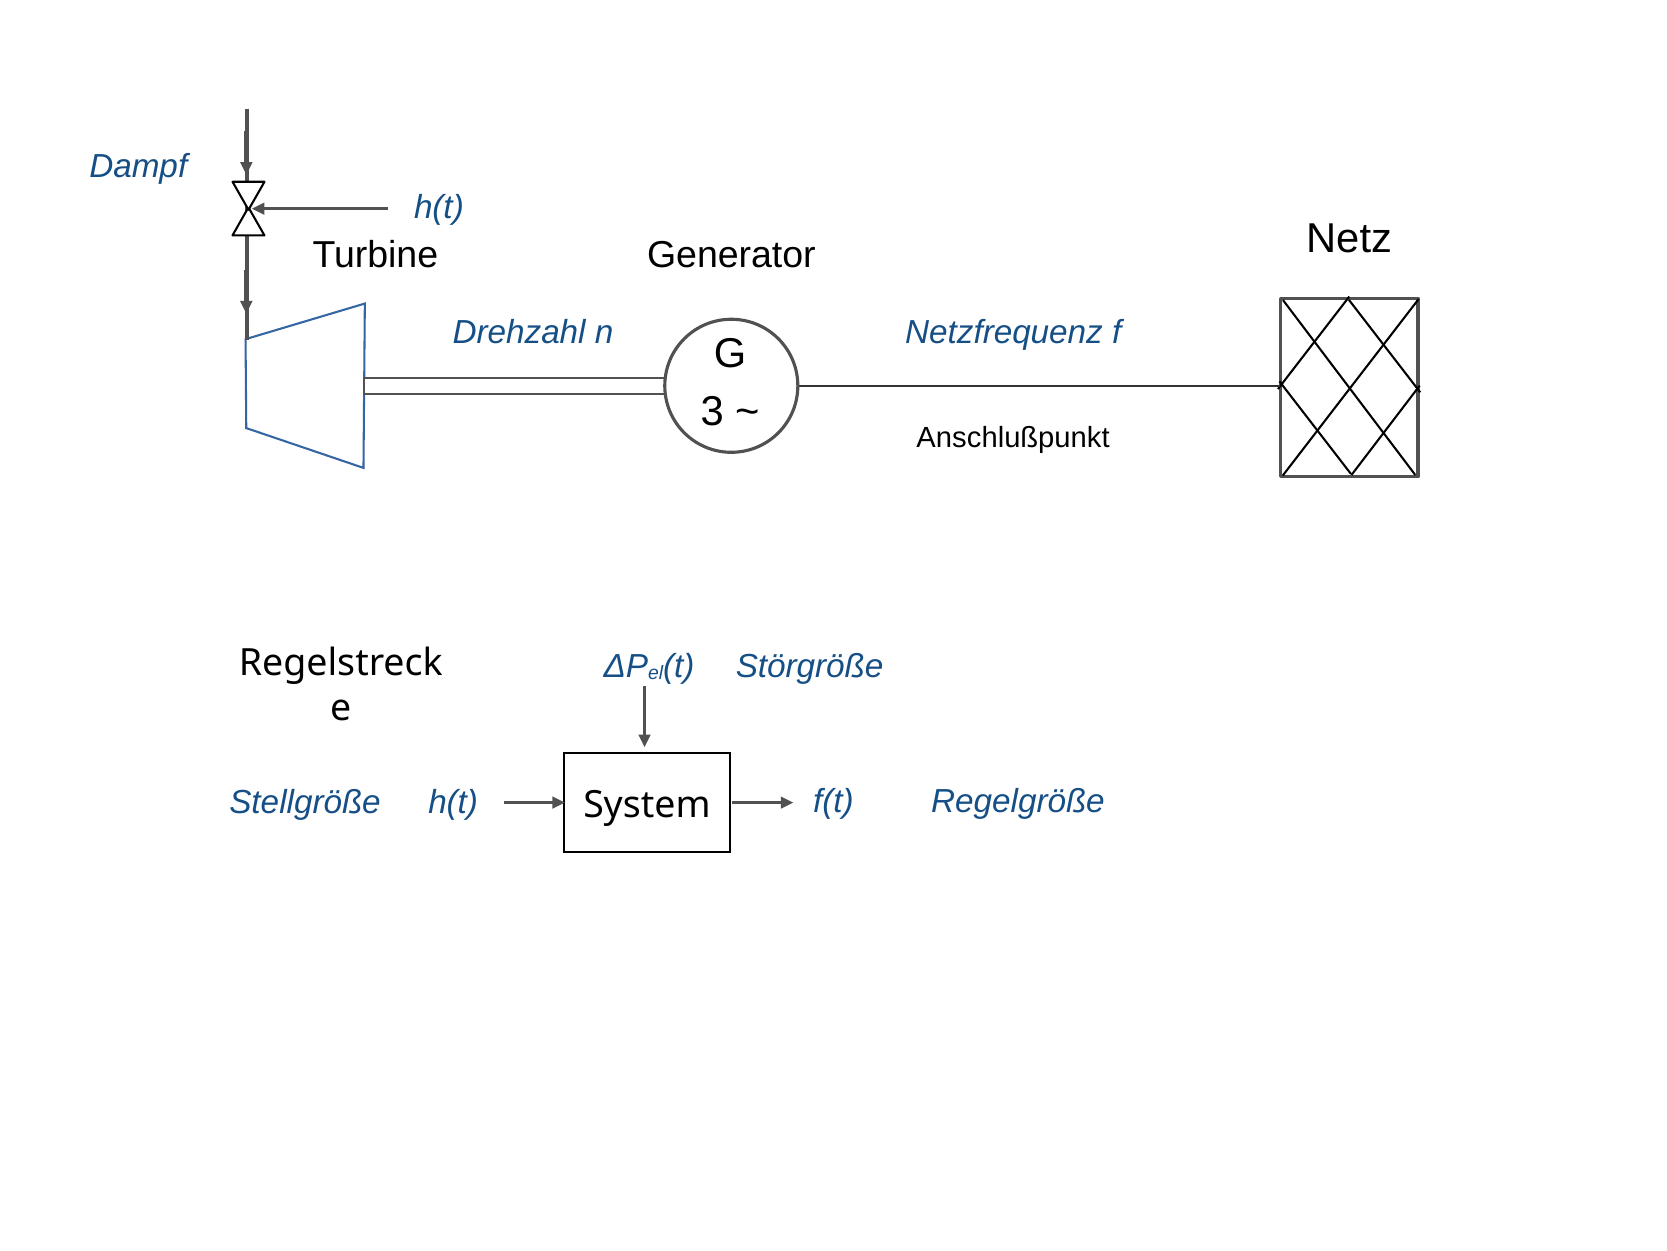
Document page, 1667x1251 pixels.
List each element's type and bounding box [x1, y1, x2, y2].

text_box [179, 773, 548, 858]
text_box [625, 230, 838, 276]
text_box [440, 303, 626, 363]
text_box [240, 237, 1421, 478]
text_box [732, 773, 886, 833]
text_box [1269, 210, 1429, 261]
text_box [67, 137, 210, 197]
text_box [232, 181, 389, 236]
text_box [891, 773, 1145, 833]
text_box [283, 179, 487, 276]
text_box [906, 411, 1120, 471]
text_box [880, 303, 1147, 363]
text_box [503, 752, 731, 853]
text_box [240, 108, 253, 180]
text_box [226, 646, 456, 720]
text_box [588, 637, 936, 747]
